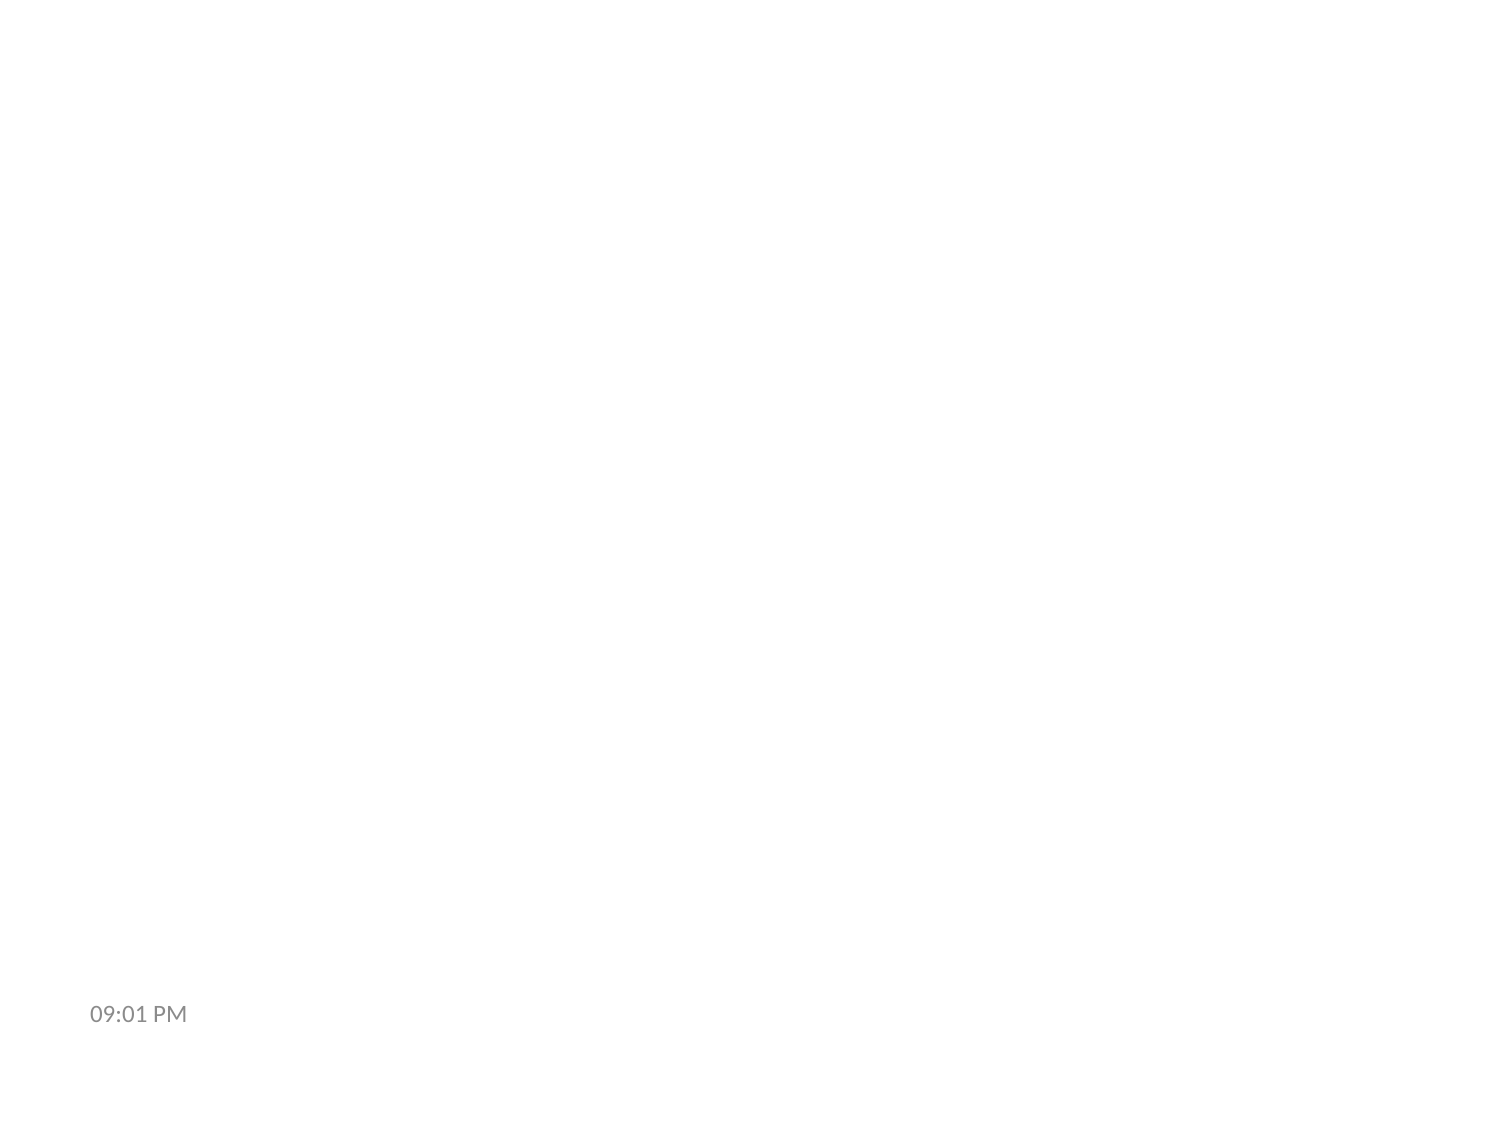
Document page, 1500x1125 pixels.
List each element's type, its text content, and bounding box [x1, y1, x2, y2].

text_box 3:35 PM [75, 982, 425, 1043]
